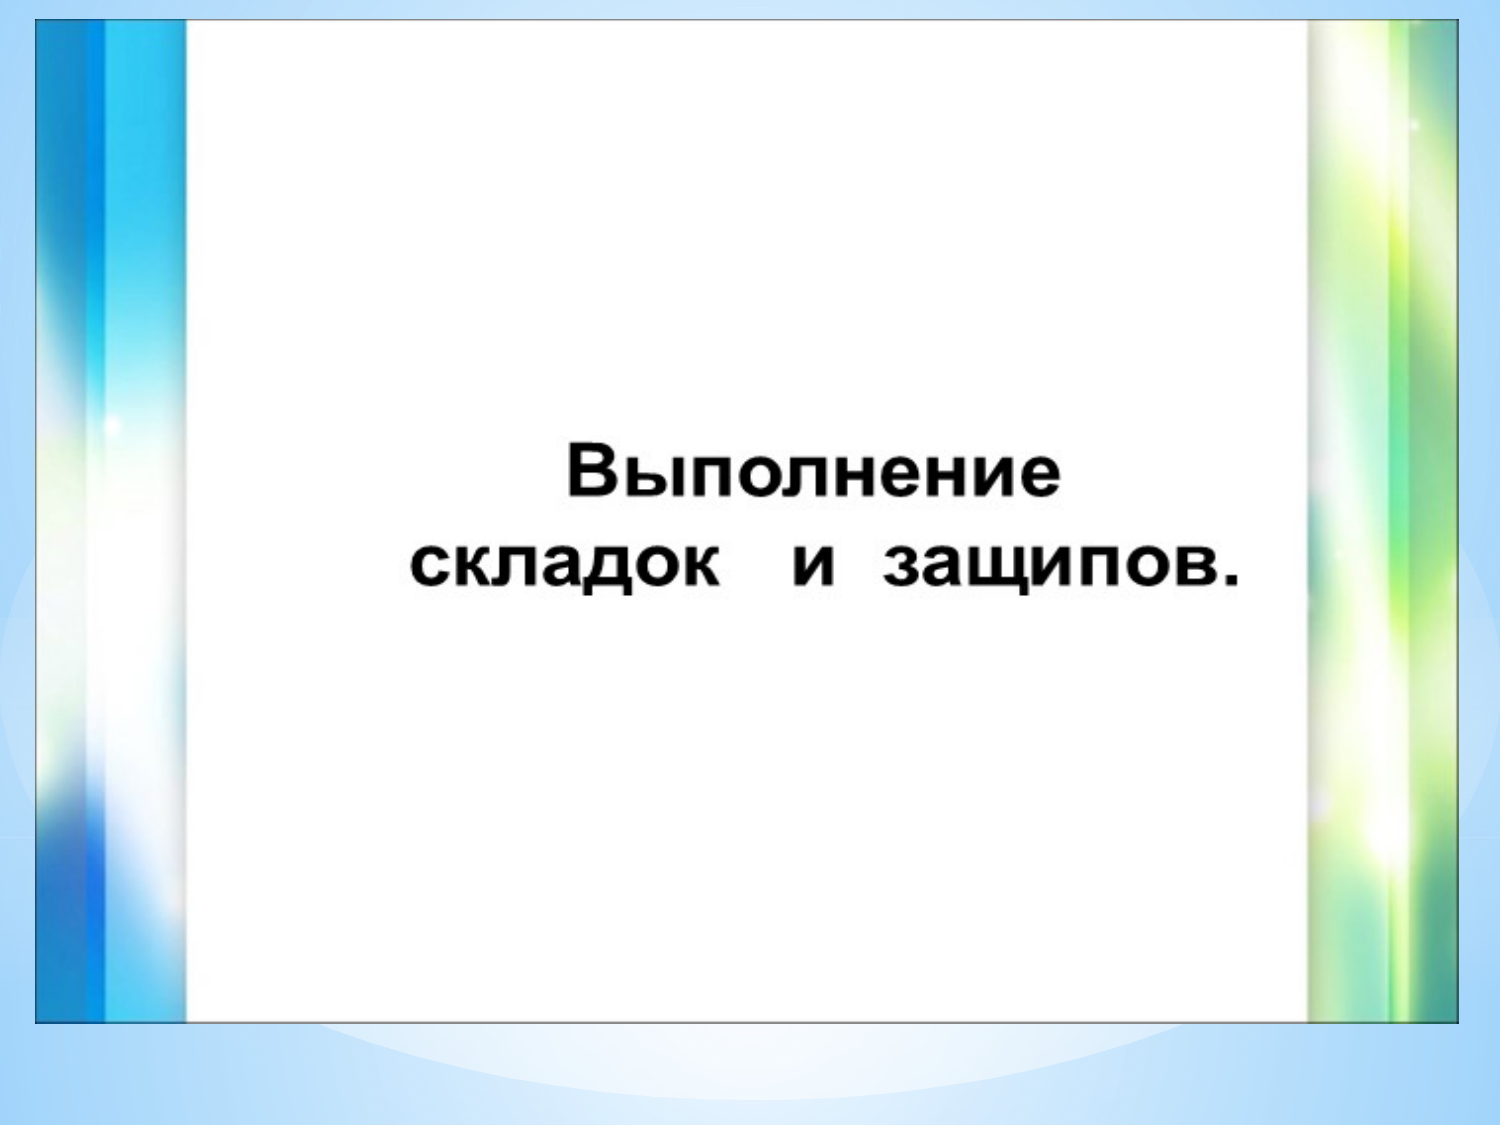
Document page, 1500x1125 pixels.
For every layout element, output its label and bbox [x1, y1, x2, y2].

picture [35, 19, 1459, 1024]
